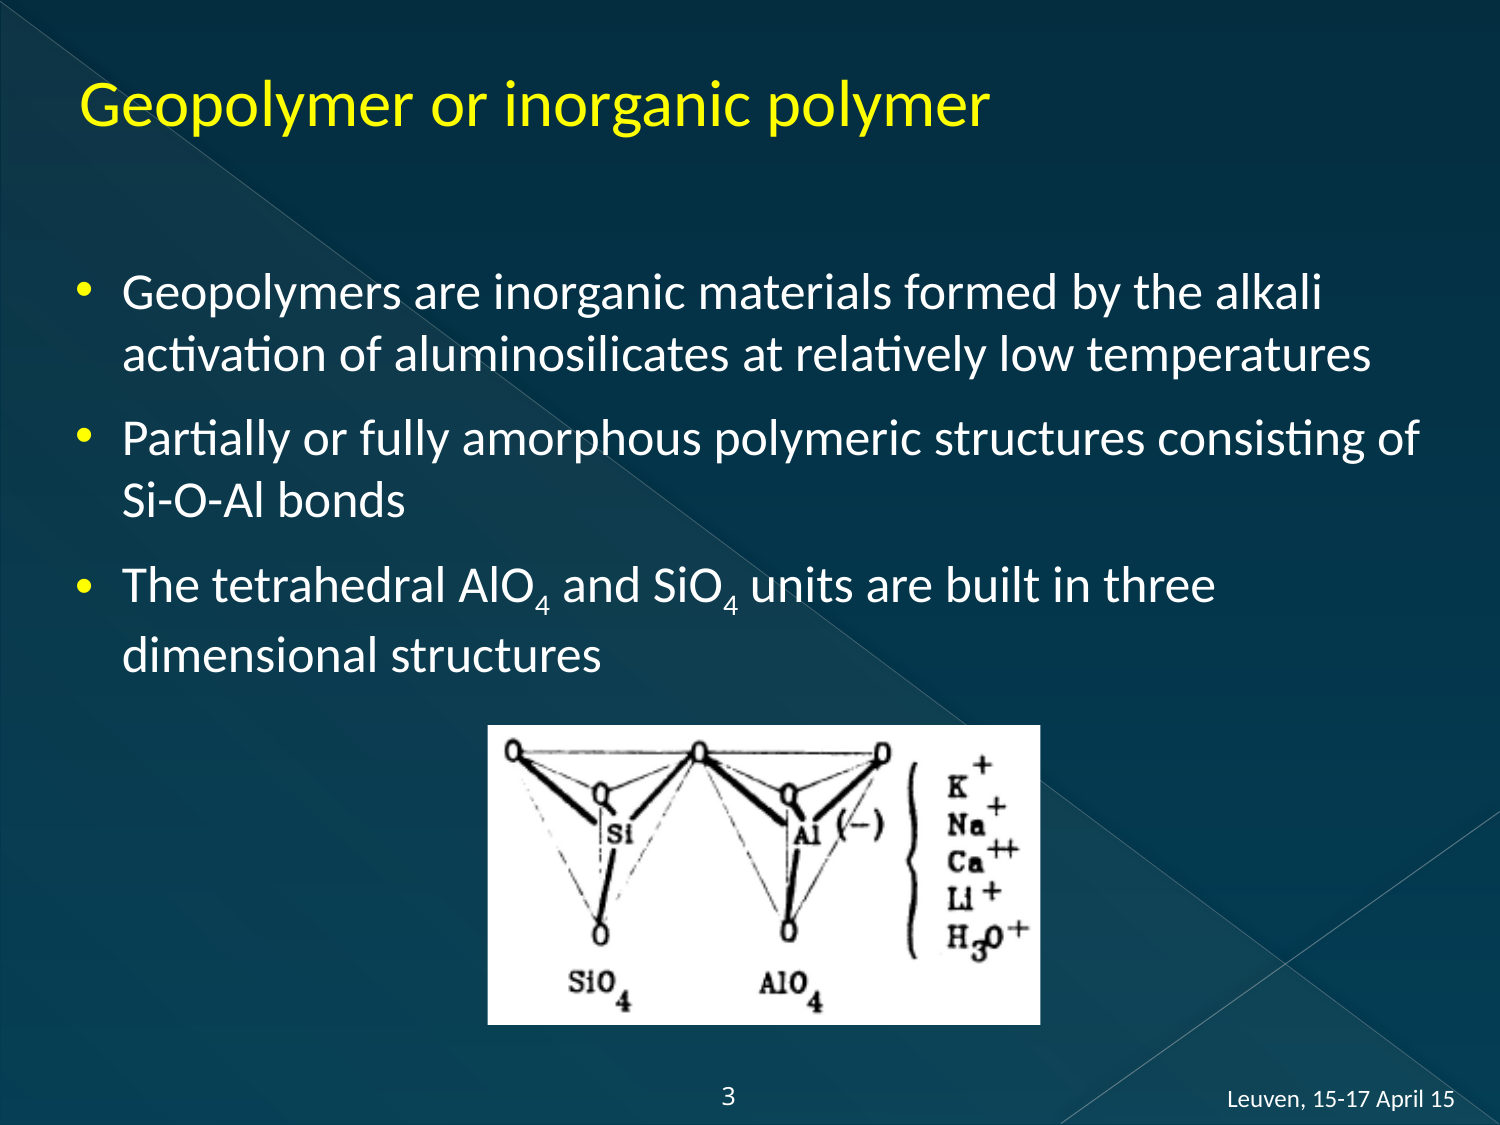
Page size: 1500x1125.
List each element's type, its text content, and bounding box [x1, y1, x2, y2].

slide_number 3 [687, 1072, 770, 1123]
title Geopolymer or inorganic polymer [50, 37, 1463, 163]
picture [487, 724, 1041, 1026]
list Geopolymers are inorganic materials formed by the alkali activation of aluminosilicates at relatively low temperatures Partially or fully amorphous polymeric structures consisting of Si-O-Al bonds The tetrahedral AlO4 and SiO4 units are built in three dimensional structures [50, 249, 1450, 700]
